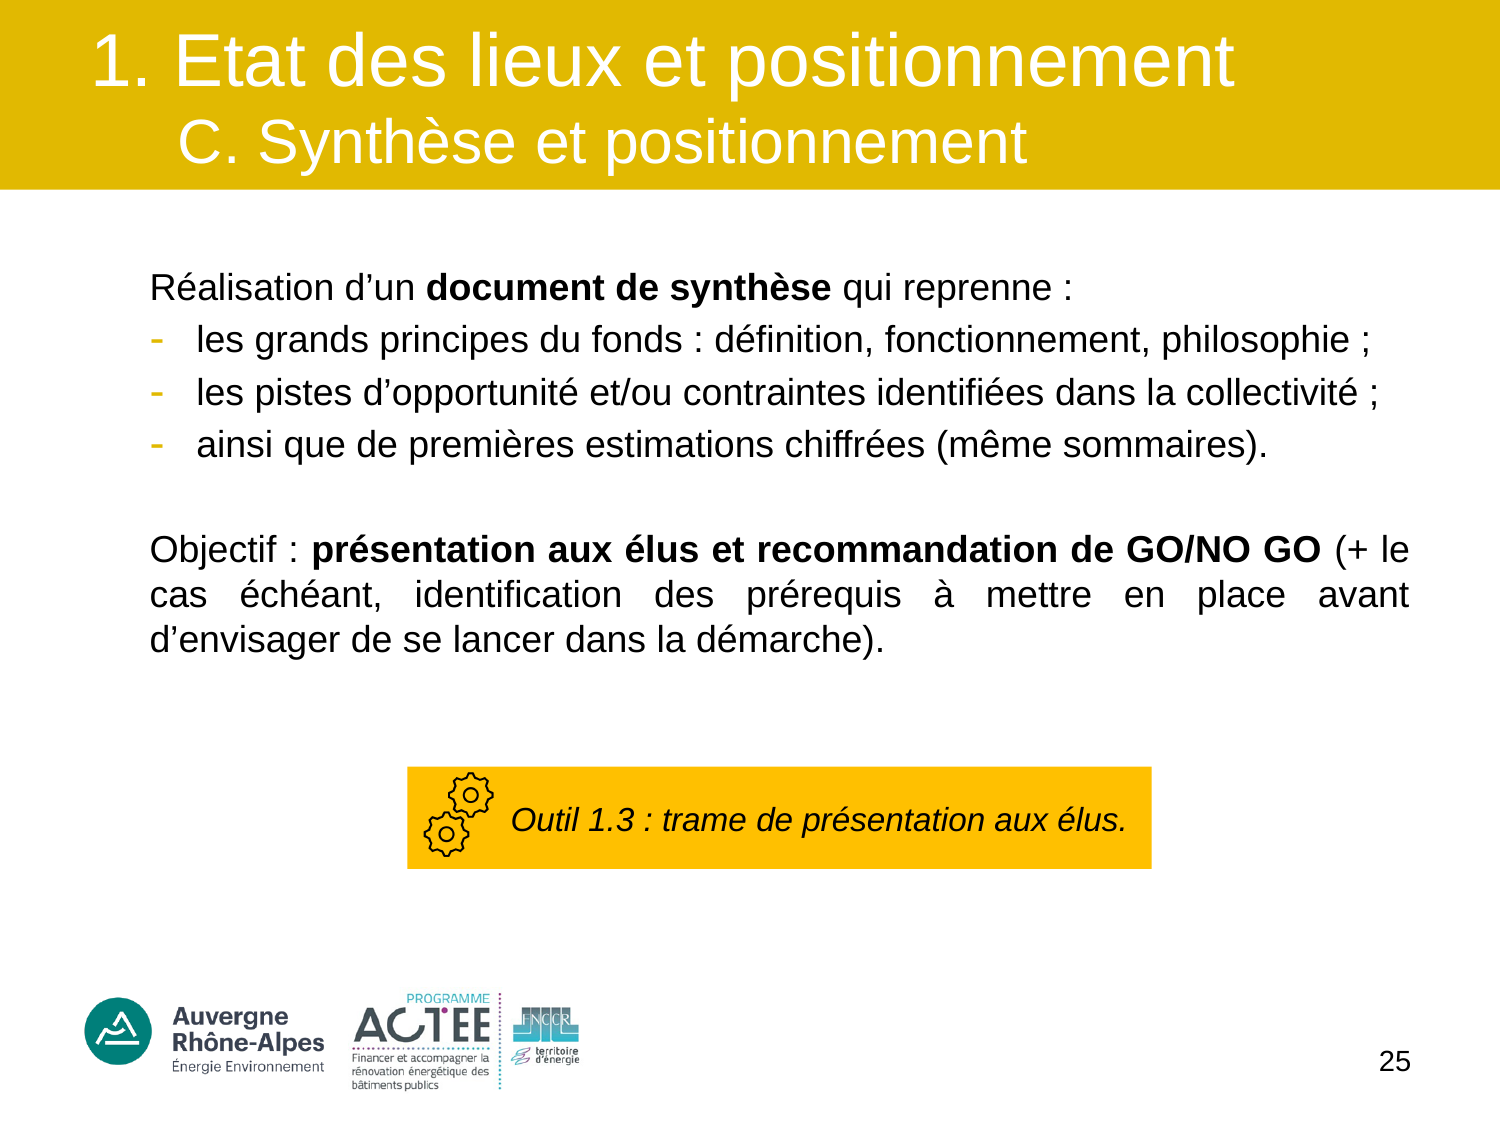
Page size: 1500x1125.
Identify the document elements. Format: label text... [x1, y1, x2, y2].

list Réalisation d’un document de synthèse qui reprenne : les grands principes du fonds : définition, fonctionnement, philosophie ; les pistes d’opportunité et/ou contraintes identifiées dans la collectivité ; ainsi que de premières estimations chiffrées (même sommaires). Objectif : présentation aux élus et recommandation de GO/NO GO (+ le cas échéant, identification des prérequis à mettre en place avant d’envisager de se lancer dans la démarche). [74, 255, 1426, 681]
title 1. Etat des lieux et positionnement C. Synthèse et positionnement [74, 0, 1426, 188]
text_box Outil 1.3 : trame de présentation aux élus. [514, 766, 1152, 869]
picture [76, 987, 337, 1085]
picture [407, 762, 510, 866]
picture [348, 987, 586, 1094]
